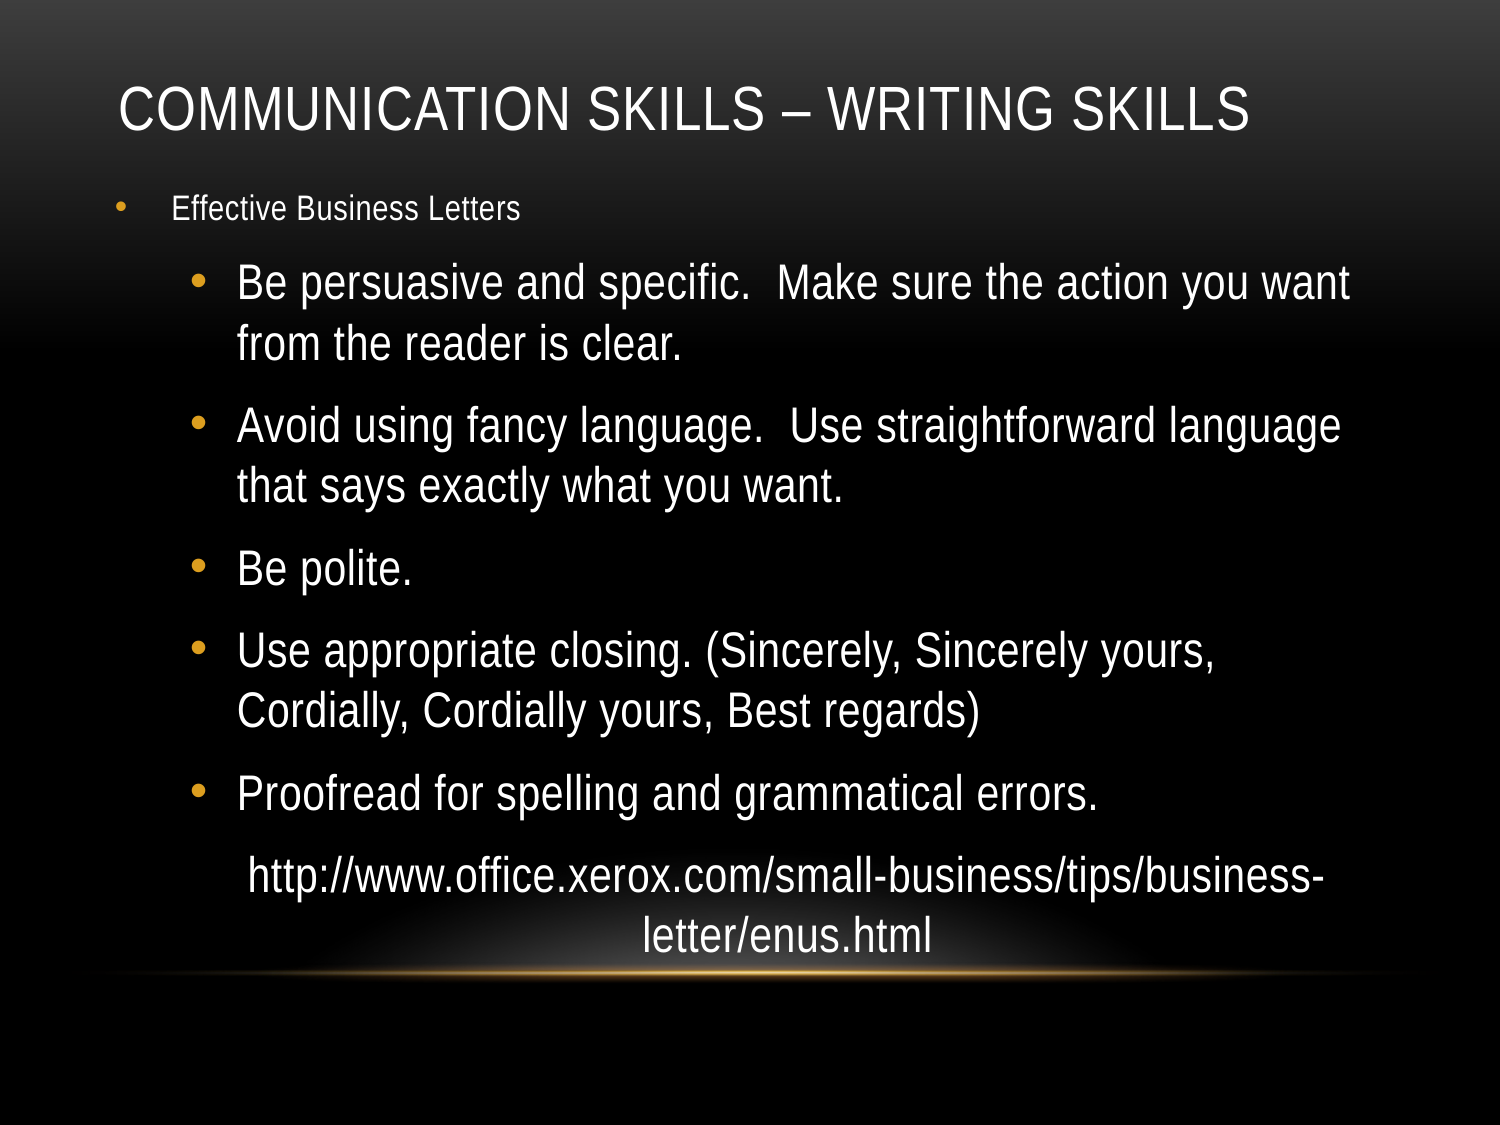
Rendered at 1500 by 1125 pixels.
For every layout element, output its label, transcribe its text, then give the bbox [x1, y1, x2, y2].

list Effective Business Letters Be persuasive and specific. Make sure the action you want from the reader is clear. Avoid using fancy language. Use straightforward language that says exactly what you want. Be polite. Use appropriate closing. (Sincerely, Sincerely yours, Cordially, Cordially yours, Best regards) Proofread for spelling and grammatical errors. http://www.office.xerox.com/small-business/tips/business-letter/enus.html [99, 177, 1400, 981]
title Communication skills – writing skills [103, 29, 1404, 151]
picture [0, 0, 1500, 1125]
